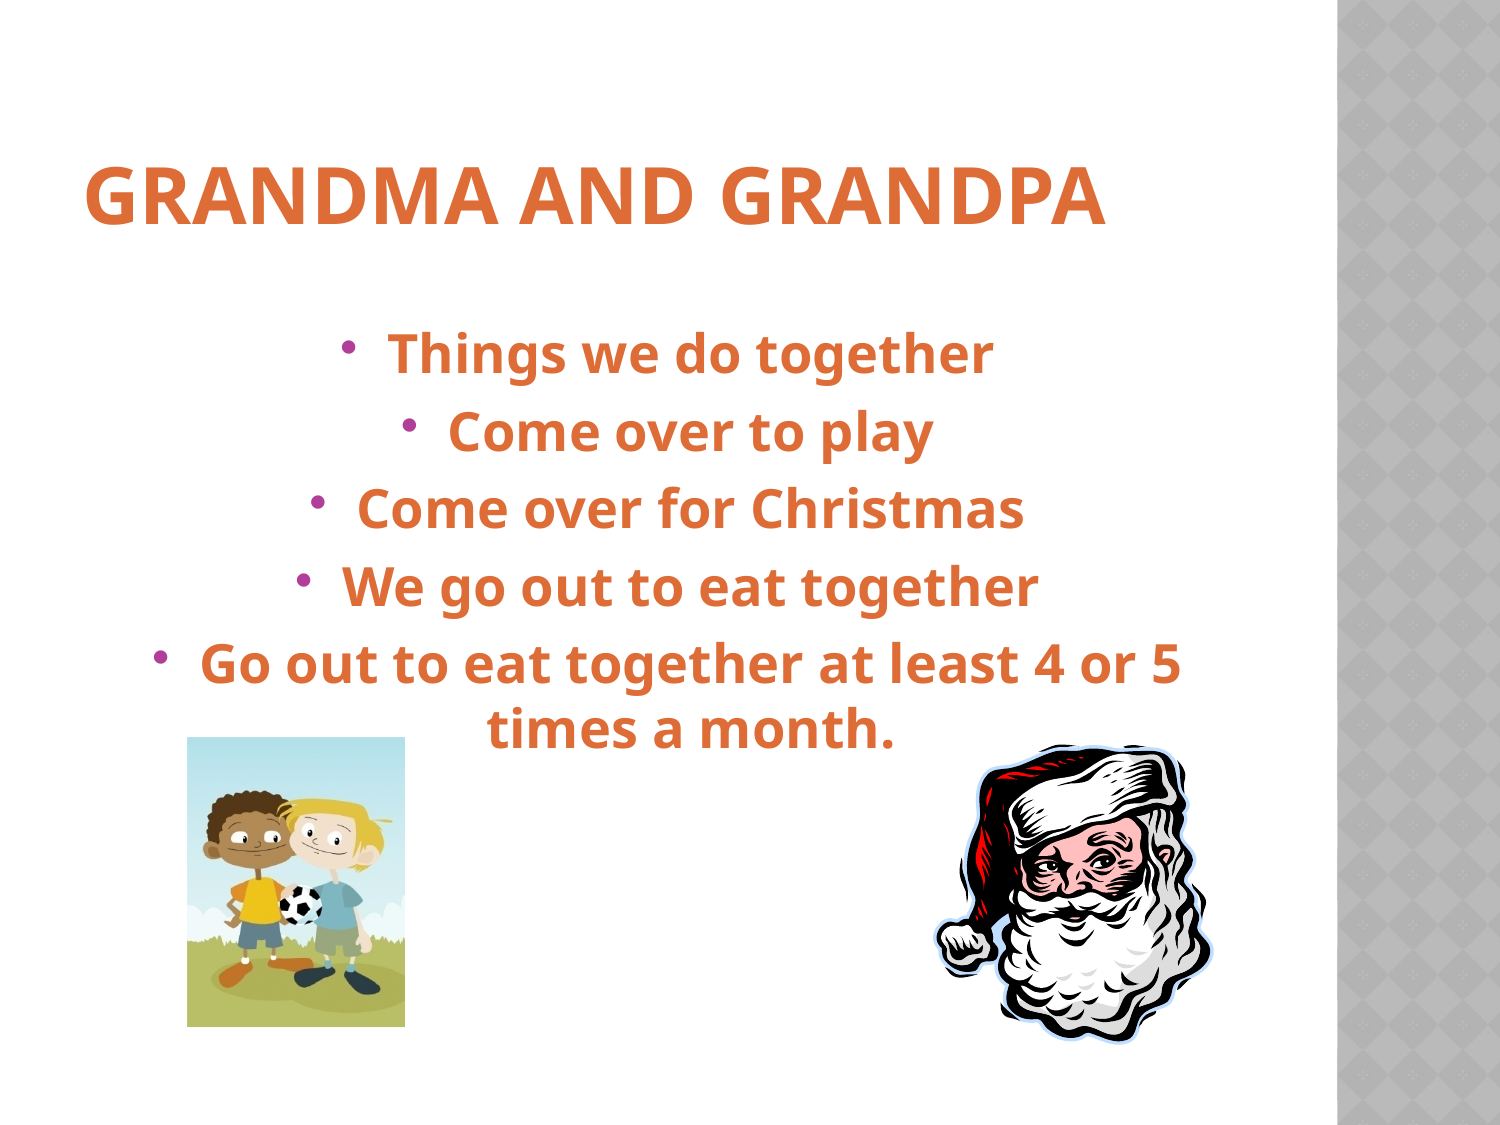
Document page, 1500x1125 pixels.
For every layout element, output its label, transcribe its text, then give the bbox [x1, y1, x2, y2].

title Grandma and Grandpa [75, 52, 1263, 240]
picture [186, 737, 406, 1028]
picture [931, 743, 1216, 1048]
list Things we do together Come over to play Come over for Christmas We go out to eat together Go out to eat together at least 4 or 5 times a month. [75, 312, 1263, 1097]
